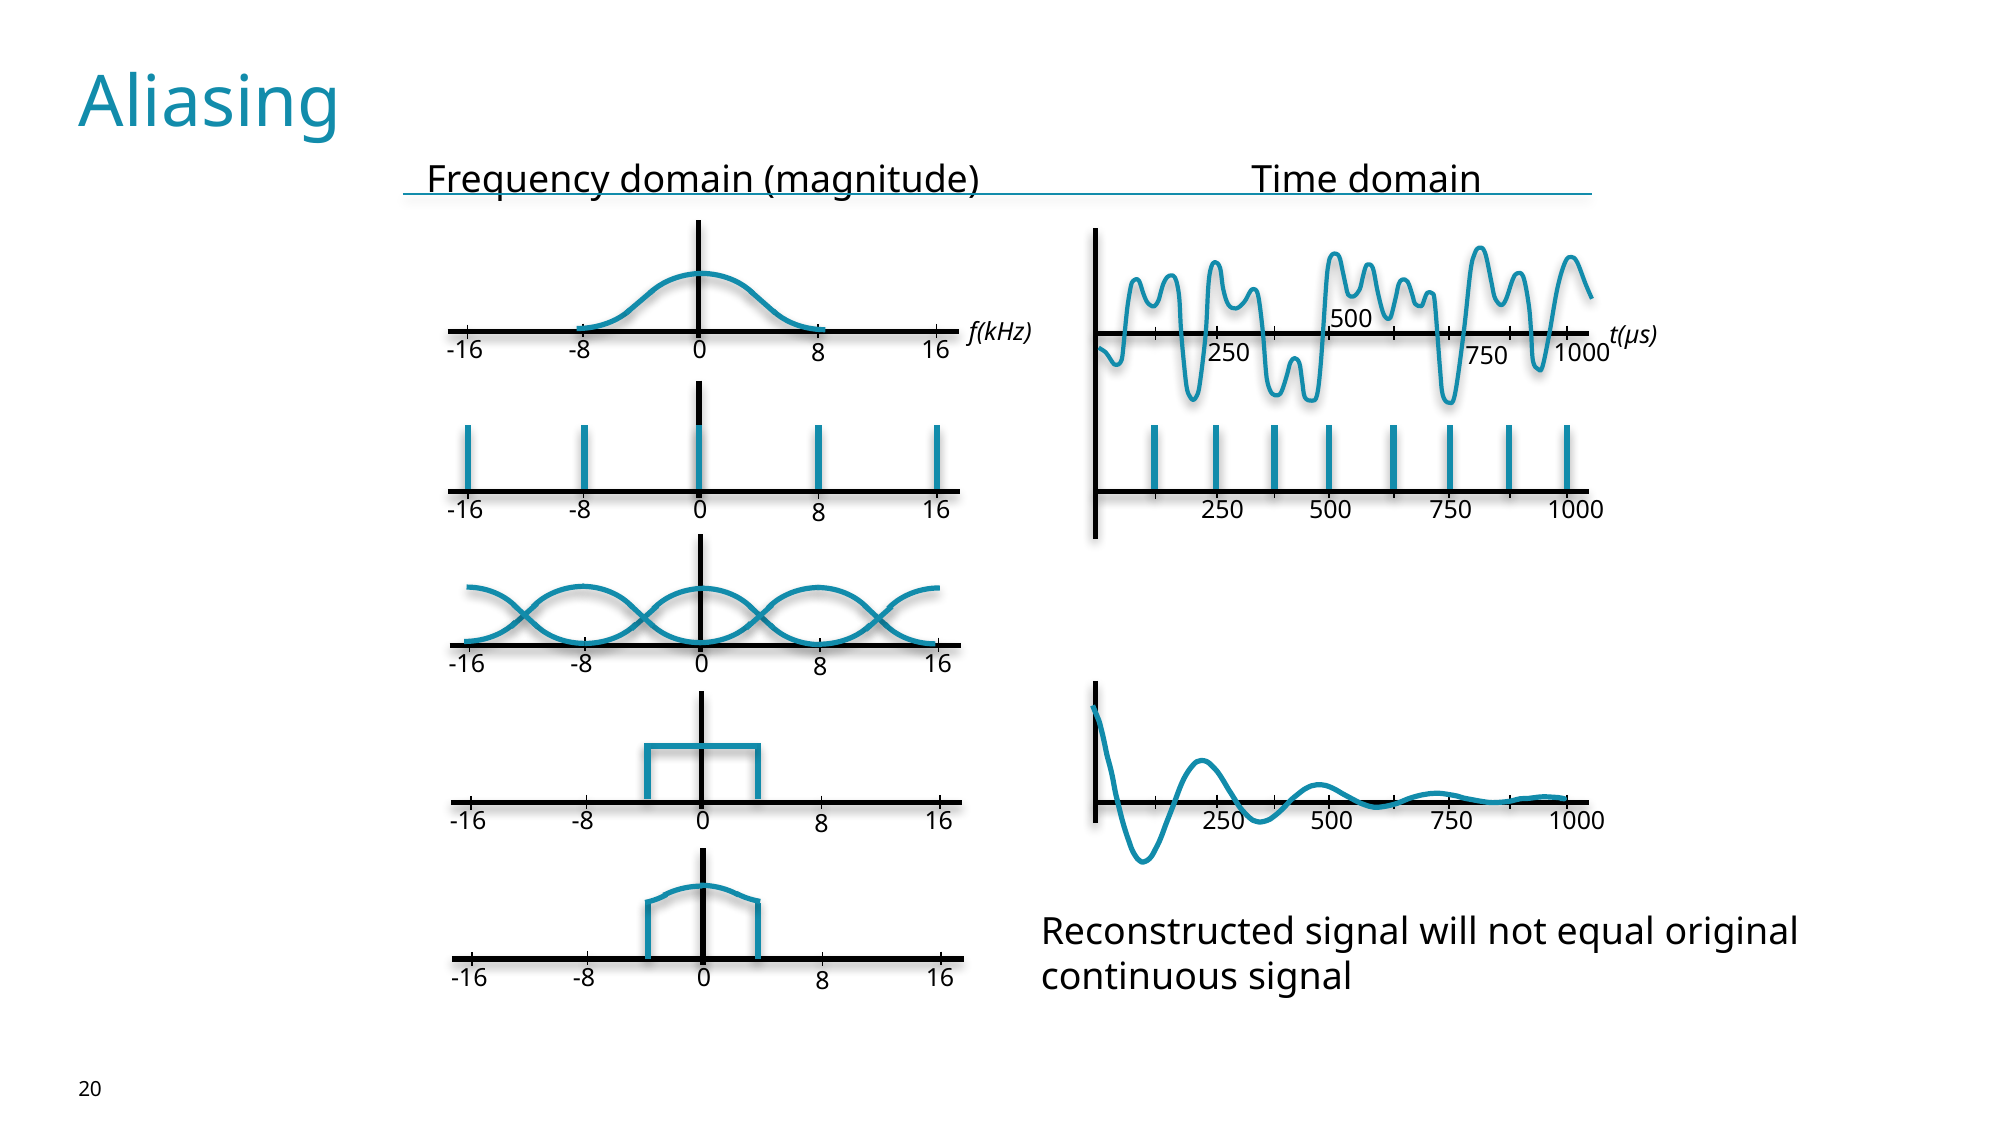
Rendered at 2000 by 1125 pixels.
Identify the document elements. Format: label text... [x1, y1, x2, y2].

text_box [1455, 483, 1503, 492]
text_box [1466, 246, 1498, 301]
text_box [446, 220, 960, 368]
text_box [753, 542, 1006, 695]
text_box [1122, 823, 1168, 863]
text_box t(µs) [1609, 318, 1686, 349]
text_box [1399, 483, 1444, 492]
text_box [1573, 483, 1590, 499]
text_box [402, 542, 649, 694]
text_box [1094, 325, 1200, 341]
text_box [1221, 483, 1269, 492]
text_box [449, 708, 963, 839]
text_box [1267, 384, 1286, 397]
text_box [450, 847, 964, 995]
text_box Frequency domain (magnitude) [411, 147, 995, 193]
text_box [1423, 291, 1436, 301]
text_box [1207, 302, 1591, 371]
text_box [1094, 794, 1590, 810]
text_box [1101, 707, 1534, 793]
text_box Reconstructed signal will not equal original continuous signal [1026, 899, 1815, 1004]
text_box [1554, 256, 1593, 301]
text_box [1279, 483, 1323, 492]
text_box [1124, 274, 1182, 324]
text_box [1324, 252, 1381, 301]
text_box Time domain [1236, 147, 1498, 192]
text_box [1094, 483, 1210, 499]
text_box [1334, 483, 1388, 492]
text_box [1504, 272, 1529, 301]
text_box f(kHz) [968, 315, 1045, 346]
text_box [446, 380, 960, 528]
title Aliasing [78, 55, 343, 150]
text_box [1182, 354, 1202, 401]
text_box [1106, 354, 1124, 366]
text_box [1202, 804, 1586, 836]
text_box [398, 540, 764, 693]
text_box [1440, 384, 1458, 404]
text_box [507, 227, 893, 380]
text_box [1200, 493, 1585, 525]
text_box [1206, 261, 1228, 303]
text_box [1394, 278, 1415, 301]
text_box [1301, 384, 1320, 402]
text_box [1243, 288, 1260, 301]
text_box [1514, 483, 1562, 492]
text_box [448, 533, 962, 539]
